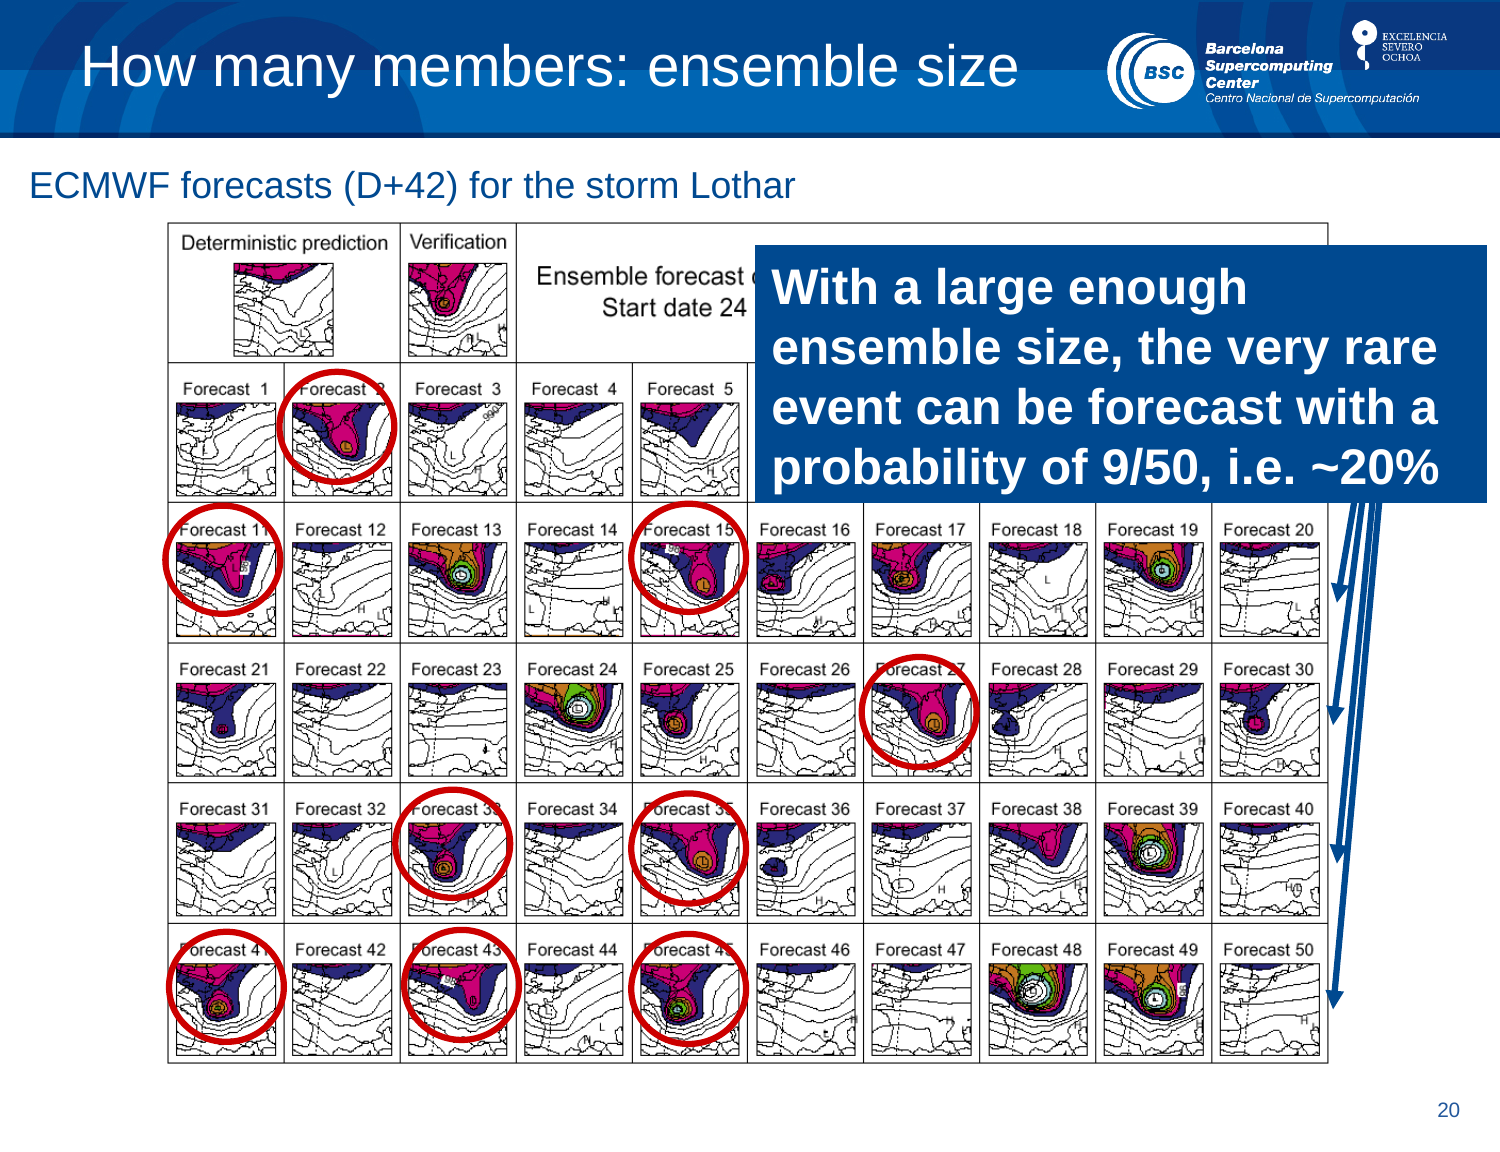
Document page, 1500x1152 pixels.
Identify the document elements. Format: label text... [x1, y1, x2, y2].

picture [0, 0, 1500, 138]
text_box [165, 371, 977, 1045]
title How many members: ensemble size [65, 23, 1081, 131]
picture [159, 216, 1337, 1068]
text_box ECMWF forecasts (D+42) for the storm Lothar [14, 131, 1486, 263]
text_box With a large enough ensemble size, the very rare event can be forecast with a probability of 9/50, i.e. ~20% [1342, 246, 1486, 502]
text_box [1250, 303, 1474, 1010]
